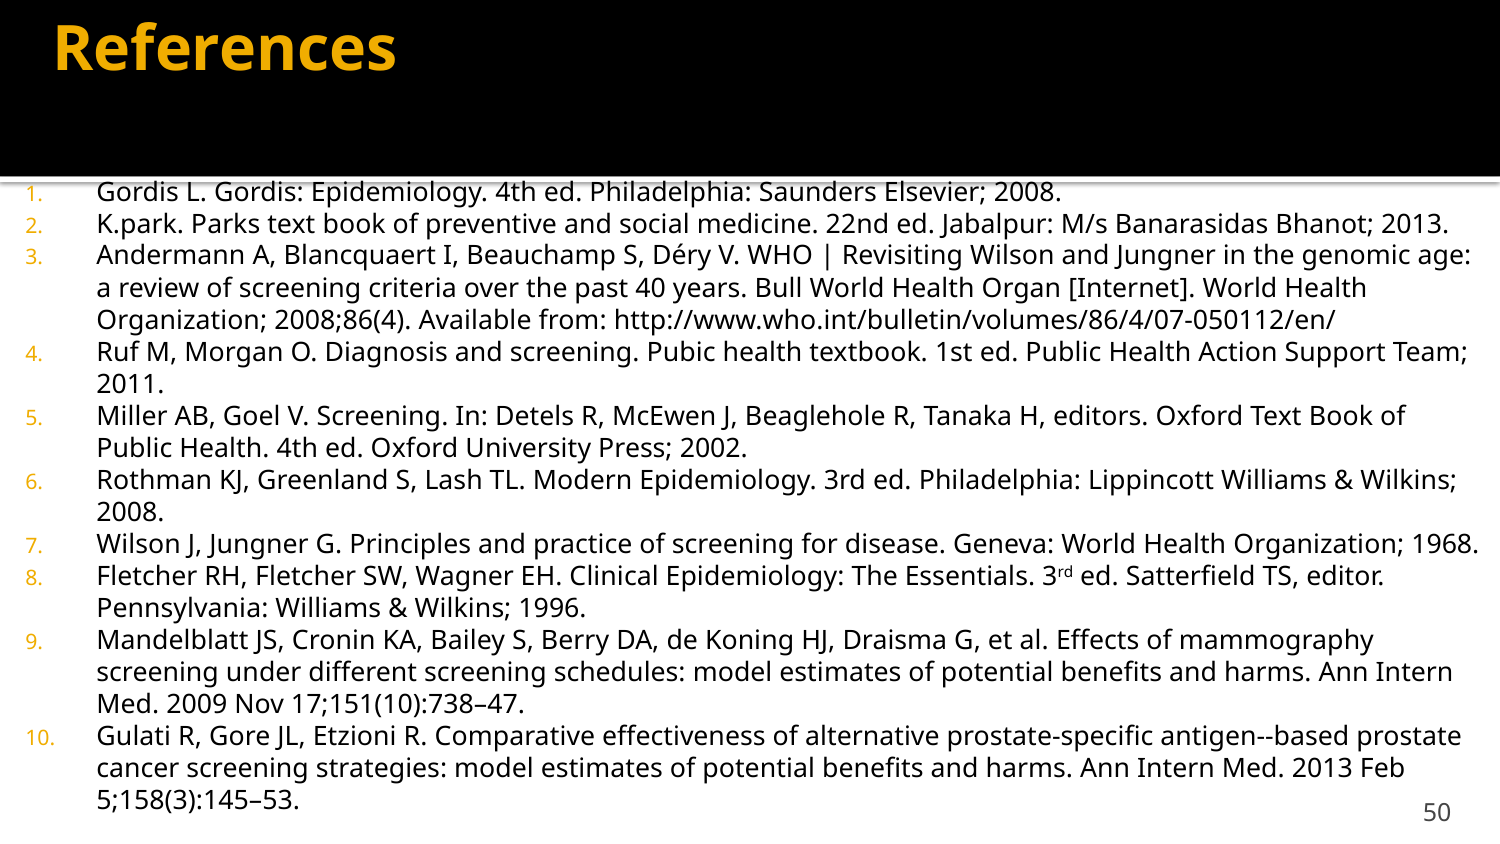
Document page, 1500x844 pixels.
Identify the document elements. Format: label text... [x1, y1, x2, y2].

list Gordis L. Gordis: Epidemiology. 4th ed. Philadelphia: Saunders Elsevier; 2008. K.park. Parks text book of preventive and social medicine. 22nd ed. Jabalpur: M/s Banarasidas Bhanot; 2013. Andermann A, Blancquaert I, Beauchamp S, Déry V. WHO | Revisiting Wilson and Jungner in the genomic age: a review of screening criteria over the past 40 years. Bull World Health Organ [Internet]. World Health Organization; 2008;86(4). Available from: http://www.who.int/bulletin/volumes/86/4/07-050112/en/ Ruf M, Morgan O. Diagnosis and screening. Pubic health textbook. 1st ed. Public Health Action Support Team; 2011. Miller AB, Goel V. Screening. In: Detels R, McEwen J, Beaglehole R, Tanaka H, editors. Oxford Text Book of Public Health. 4th ed. Oxford University Press; 2002. Rothman KJ, Greenland S, Lash TL. Modern Epidemiology. 3rd ed. Philadelphia: Lippincott Williams & Wilkins; 2008. Wilson J, Jungner G. Principles and practice of screening for disease. Geneva: World Health Organization; 1968. Fletcher RH, Fletcher SW, Wagner EH. Clinical Epidemiology: The Essentials. 3rd ed. Satterfield TS, editor. Pennsylvania: Williams & Wilkins; 1996. Mandelblatt JS, Cronin KA, Bailey S, Berry DA, de Koning HJ, Draisma G, et al. Effects of mammography screening under different screening schedules: model estimates of potential benefits and harms. Ann Intern Med. 2009 Nov 17;151(10):738–47. Gulati R, Gore JL, Etzioni R. Comparative effectiveness of alternative prostate-specific antigen--based prostate cancer screening strategies: model estimates of potential benefits and harms. Ann Intern Med. 2013 Feb 5;158(3):145–53. [0, 159, 1500, 844]
slide_number 50 [1345, 796, 1467, 831]
title References [37, 0, 1388, 91]
